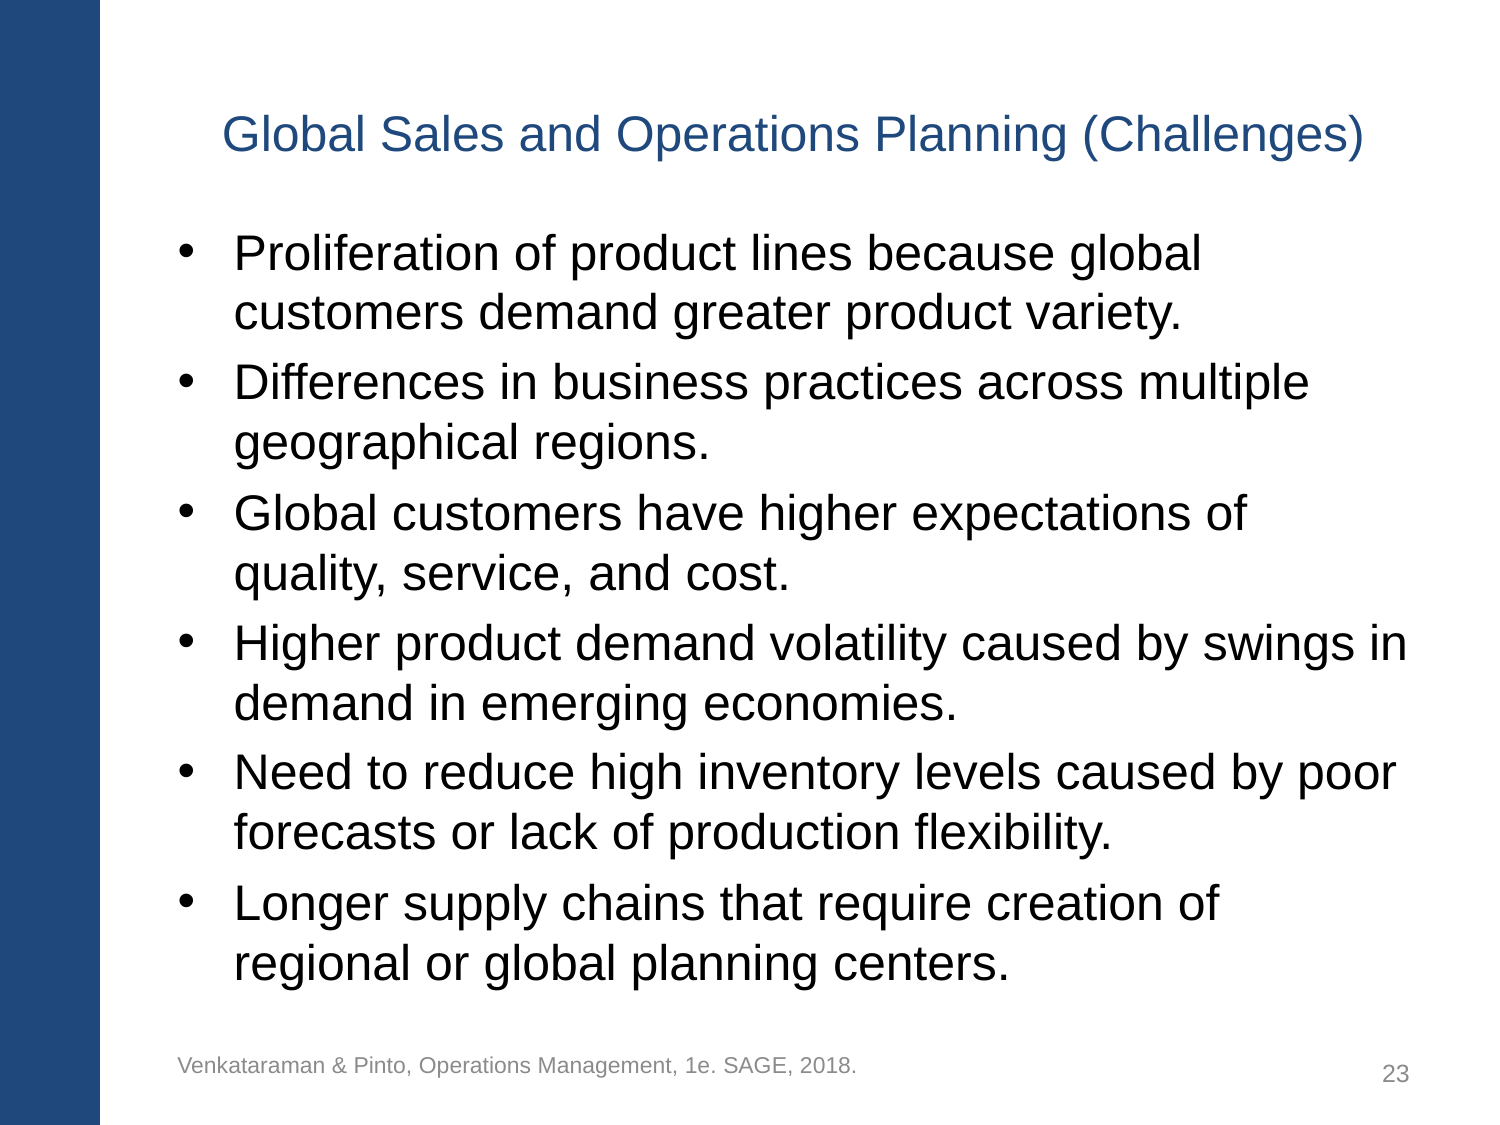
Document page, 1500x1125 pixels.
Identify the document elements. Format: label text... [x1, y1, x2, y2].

list Proliferation of product lines because global customers demand greater product variety. Differences in business practices across multiple geographical regions. Global customers have higher expectations of quality, service, and cost. Higher product demand volatility caused by swings in demand in emerging economies. Need to reduce high inventory levels caused by poor forecasts or lack of production flexibility. Longer supply chains that require creation of regional or global planning centers. [162, 212, 1425, 1025]
title Global Sales and Operations Planning (Challenges) [162, 37, 1425, 212]
footer Venkataraman & Pinto, Operations Management, 1e. SAGE, 2018. [162, 1042, 1313, 1103]
slide_number 23 [1350, 1042, 1425, 1103]
